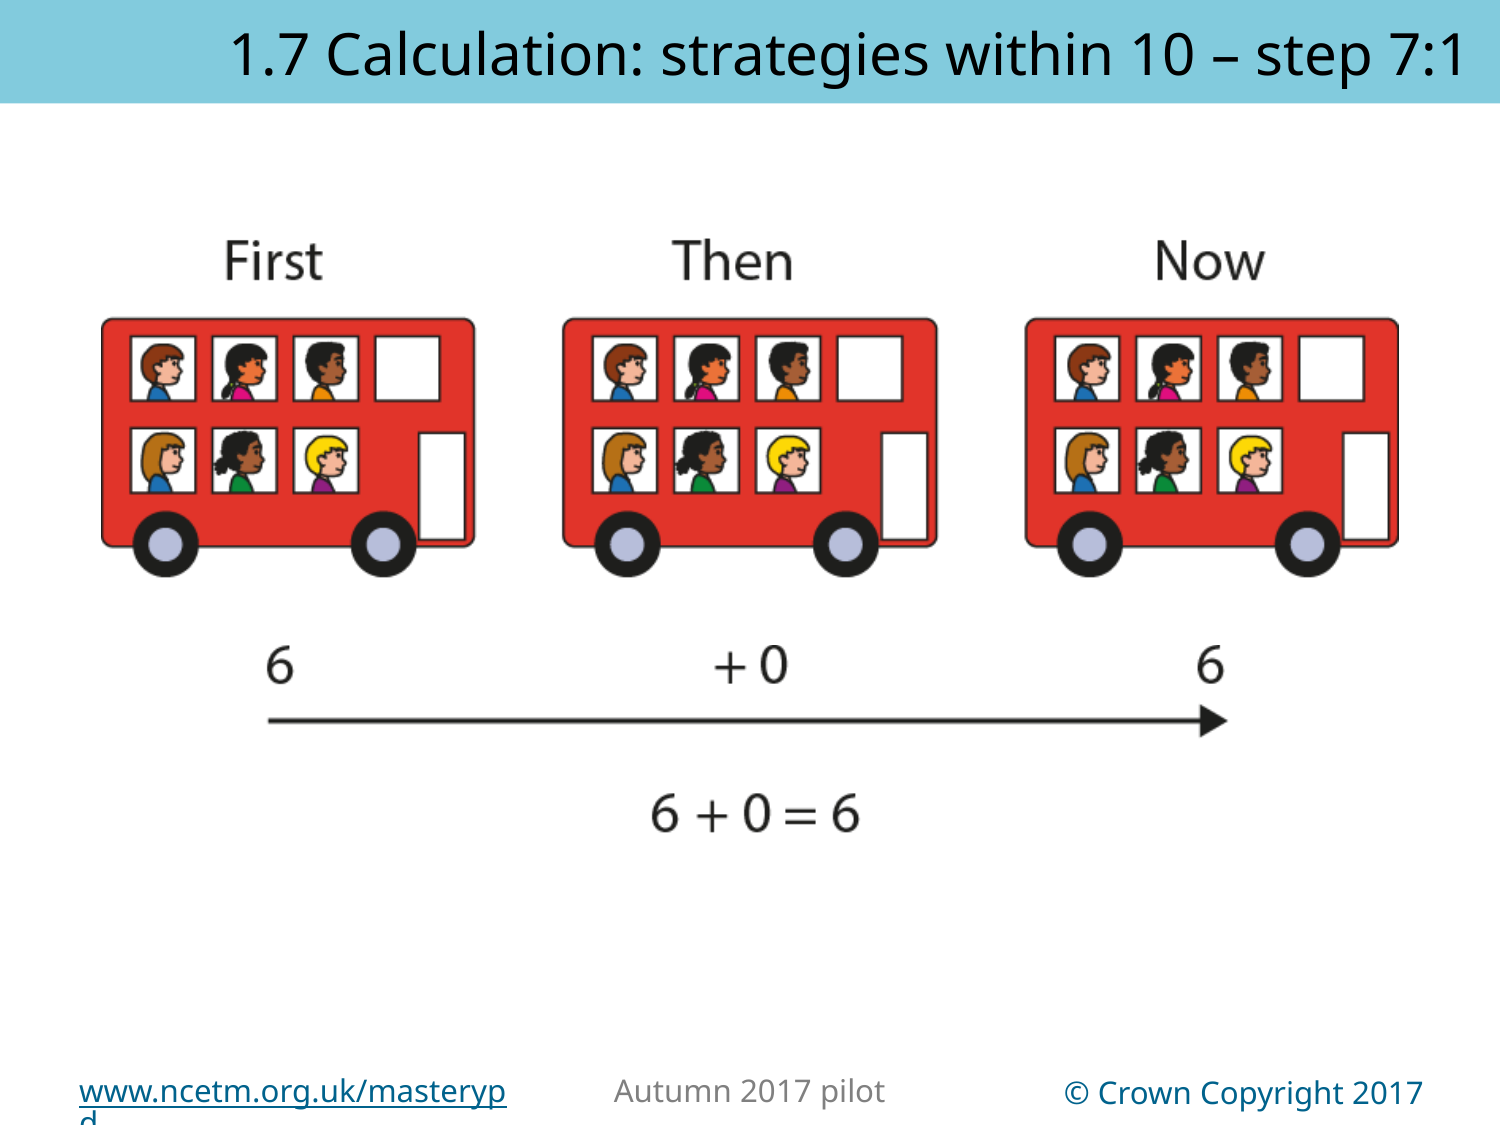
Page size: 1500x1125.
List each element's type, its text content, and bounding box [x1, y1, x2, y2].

picture [537, 231, 963, 587]
list 1.7 Calculation: strategies within 10 – step 7:1 [0, 0, 1500, 104]
picture [608, 763, 892, 859]
picture [101, 231, 491, 587]
picture [100, 633, 1406, 752]
picture [1009, 231, 1424, 587]
